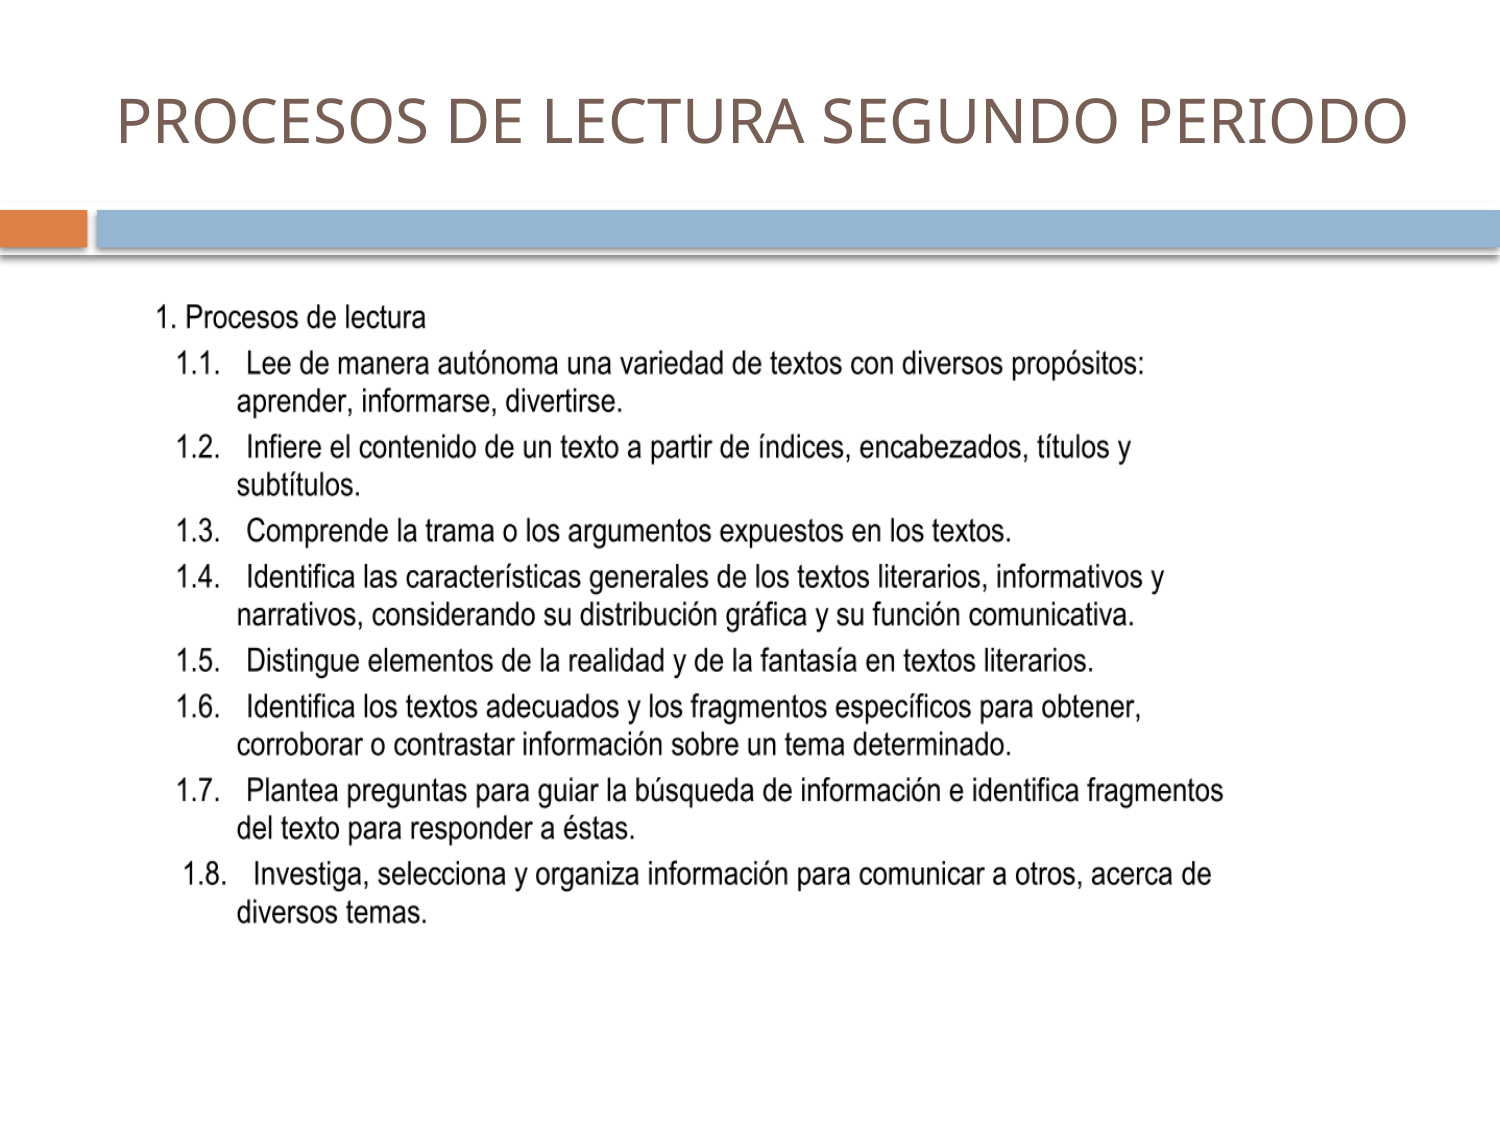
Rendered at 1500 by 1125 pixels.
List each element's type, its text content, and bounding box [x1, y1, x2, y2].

picture [144, 301, 1356, 929]
title PROCESOS DE LECTURA SEGUNDO PERIODO [100, 37, 1438, 200]
